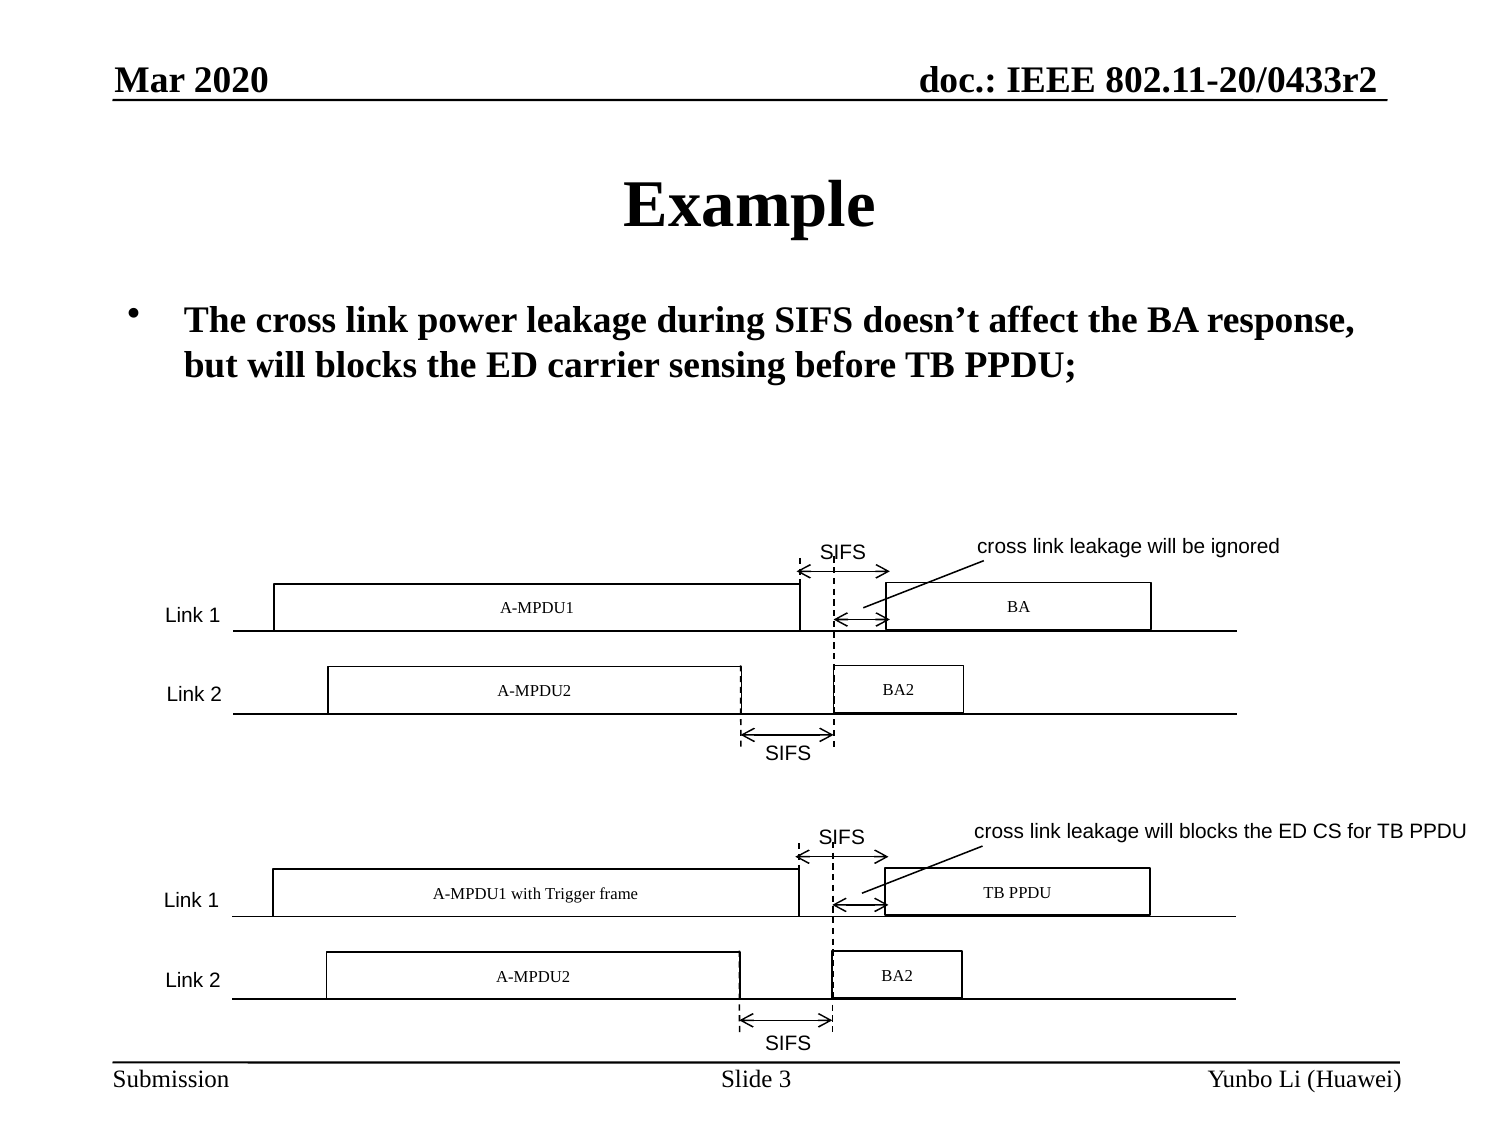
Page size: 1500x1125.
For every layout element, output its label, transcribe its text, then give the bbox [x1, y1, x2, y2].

text_box BA2 [838, 663, 966, 713]
list The cross link power leakage during SIFS doesn’t affect the BA response, but will blocks the ED carrier sensing before TB PPDU; [112, 287, 1425, 588]
text_box BA2 [837, 949, 964, 998]
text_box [861, 845, 983, 894]
text_box Link 1 [150, 594, 236, 634]
text_box cross link leakage will blocks the ED CS for TB PPDU [959, 810, 1482, 851]
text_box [862, 560, 985, 608]
text_box SIFS [803, 816, 880, 856]
text_box A-MPDU2 [324, 950, 738, 998]
text_box Link 1 [149, 879, 235, 920]
footer Yunbo Li (Huawei) [1204, 1061, 1402, 1093]
text_box BA [884, 580, 1153, 630]
text_box A-MPDU2 [326, 664, 743, 713]
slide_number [114, 54, 271, 101]
text_box A-MPDU1 with Trigger frame [271, 867, 794, 915]
text_box A-MPDU1 [272, 582, 795, 630]
slide_number Slide 3 [712, 1061, 800, 1093]
text_box cross link leakage will be ignored [962, 525, 1295, 565]
text_box Link 2 [151, 673, 237, 714]
text_box SIFS [750, 1029, 827, 1062]
text_box TB PPDU [885, 866, 1152, 915]
text_box SIFS [750, 744, 827, 773]
title Example [112, 112, 1388, 288]
text_box Link 2 [150, 958, 236, 999]
text_box SIFS [805, 530, 881, 570]
